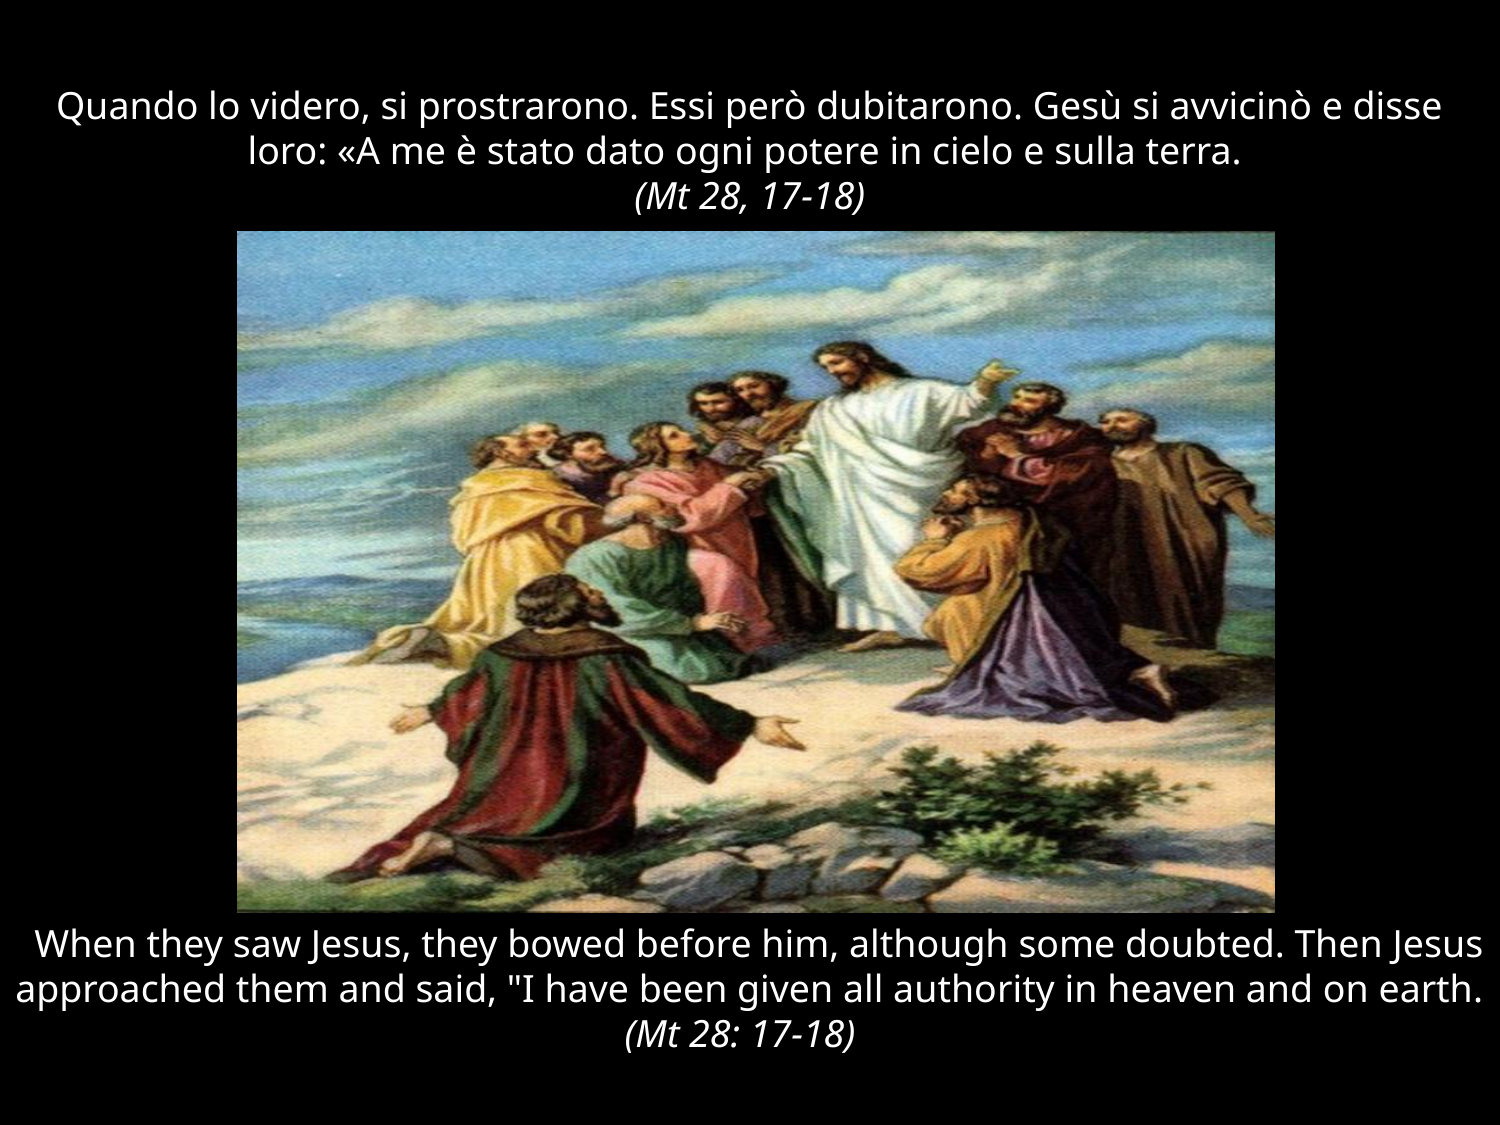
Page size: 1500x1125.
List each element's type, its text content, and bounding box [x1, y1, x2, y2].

text_box Quando lo videro, si prostrarono. Essi però dubitarono. Gesù si avvicinò e disse loro: «A me è stato dato ogni potere in cielo e sulla terra. (Mt 28, 17-18) [0, 74, 1500, 225]
picture [237, 231, 1275, 913]
text_box When they saw Jesus, they bowed before him, although some doubted. Then Jesus approached them and said, "I have been given all authority in heaven and on earth. (Mt 28: 17-18) [0, 912, 1500, 1063]
